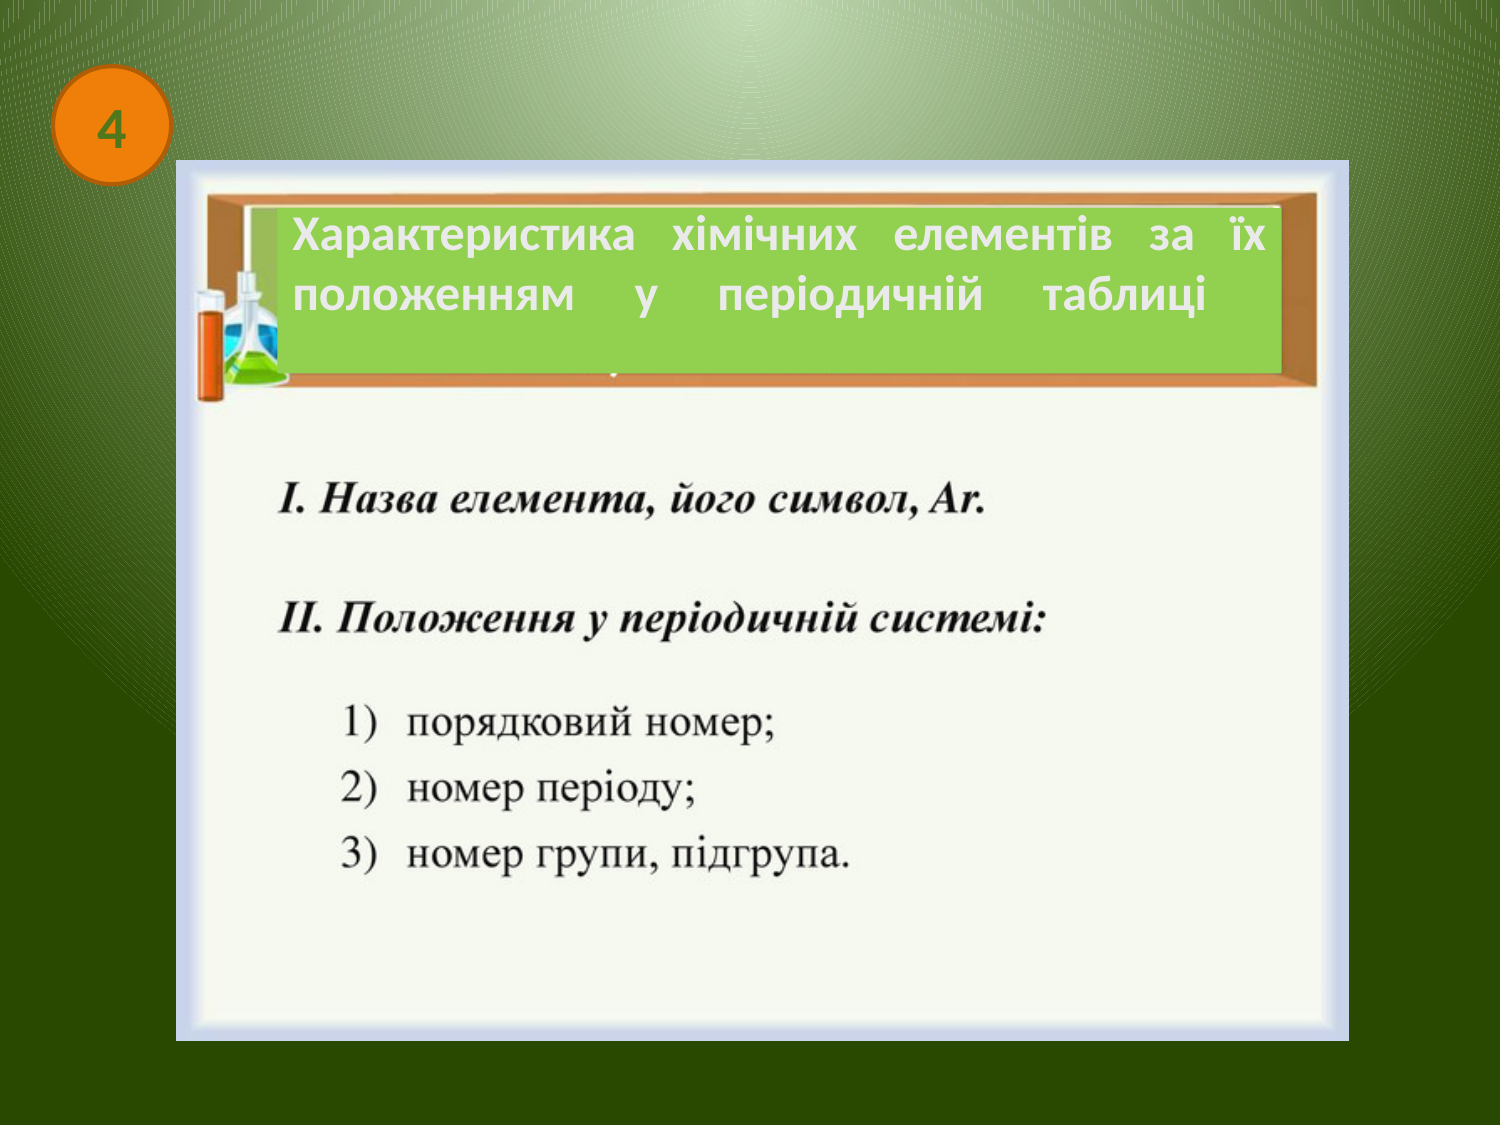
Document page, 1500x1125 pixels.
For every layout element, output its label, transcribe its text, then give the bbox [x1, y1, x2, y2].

picture [175, 160, 1349, 1041]
text_box 4 [50, 64, 174, 187]
